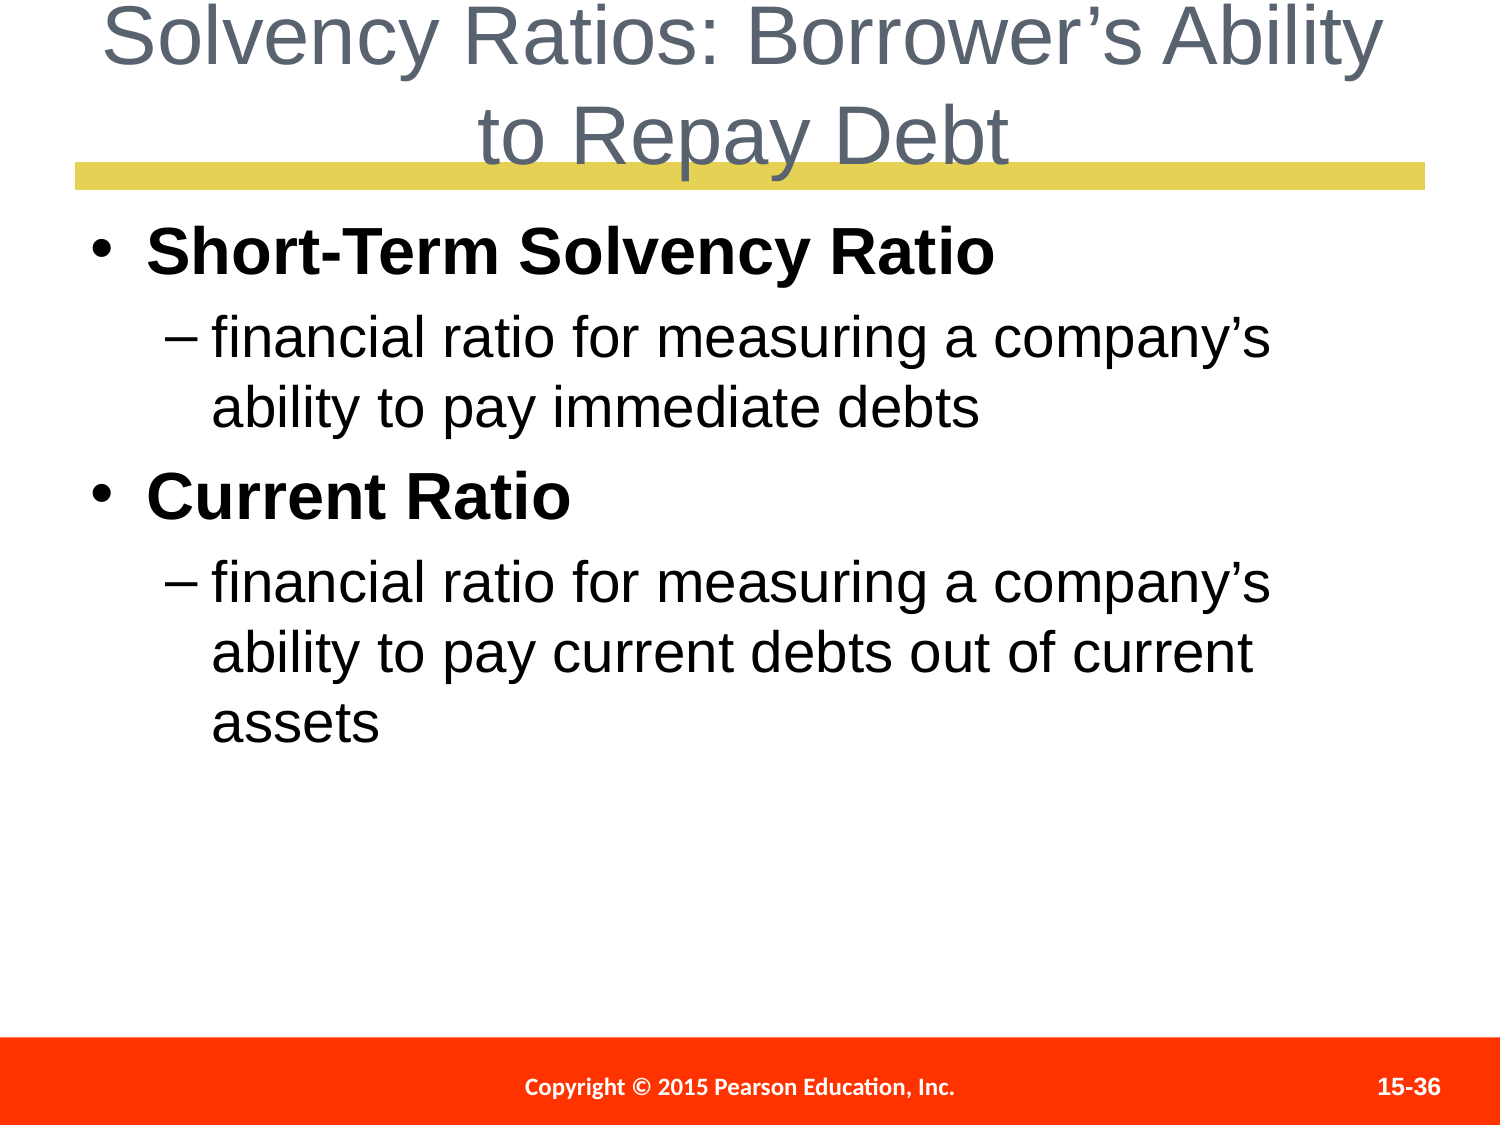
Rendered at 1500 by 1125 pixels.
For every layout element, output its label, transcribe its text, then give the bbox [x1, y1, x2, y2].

title Solvency Ratios: Borrower’s Ability to Repay Debt [49, 0, 1438, 176]
list Short-Term Solvency Ratio financial ratio for measuring a company’s ability to pay immediate debts Current Ratio financial ratio for measuring a company’s ability to pay current debts out of current assets [74, 199, 1426, 1006]
picture [75, 176, 1425, 190]
